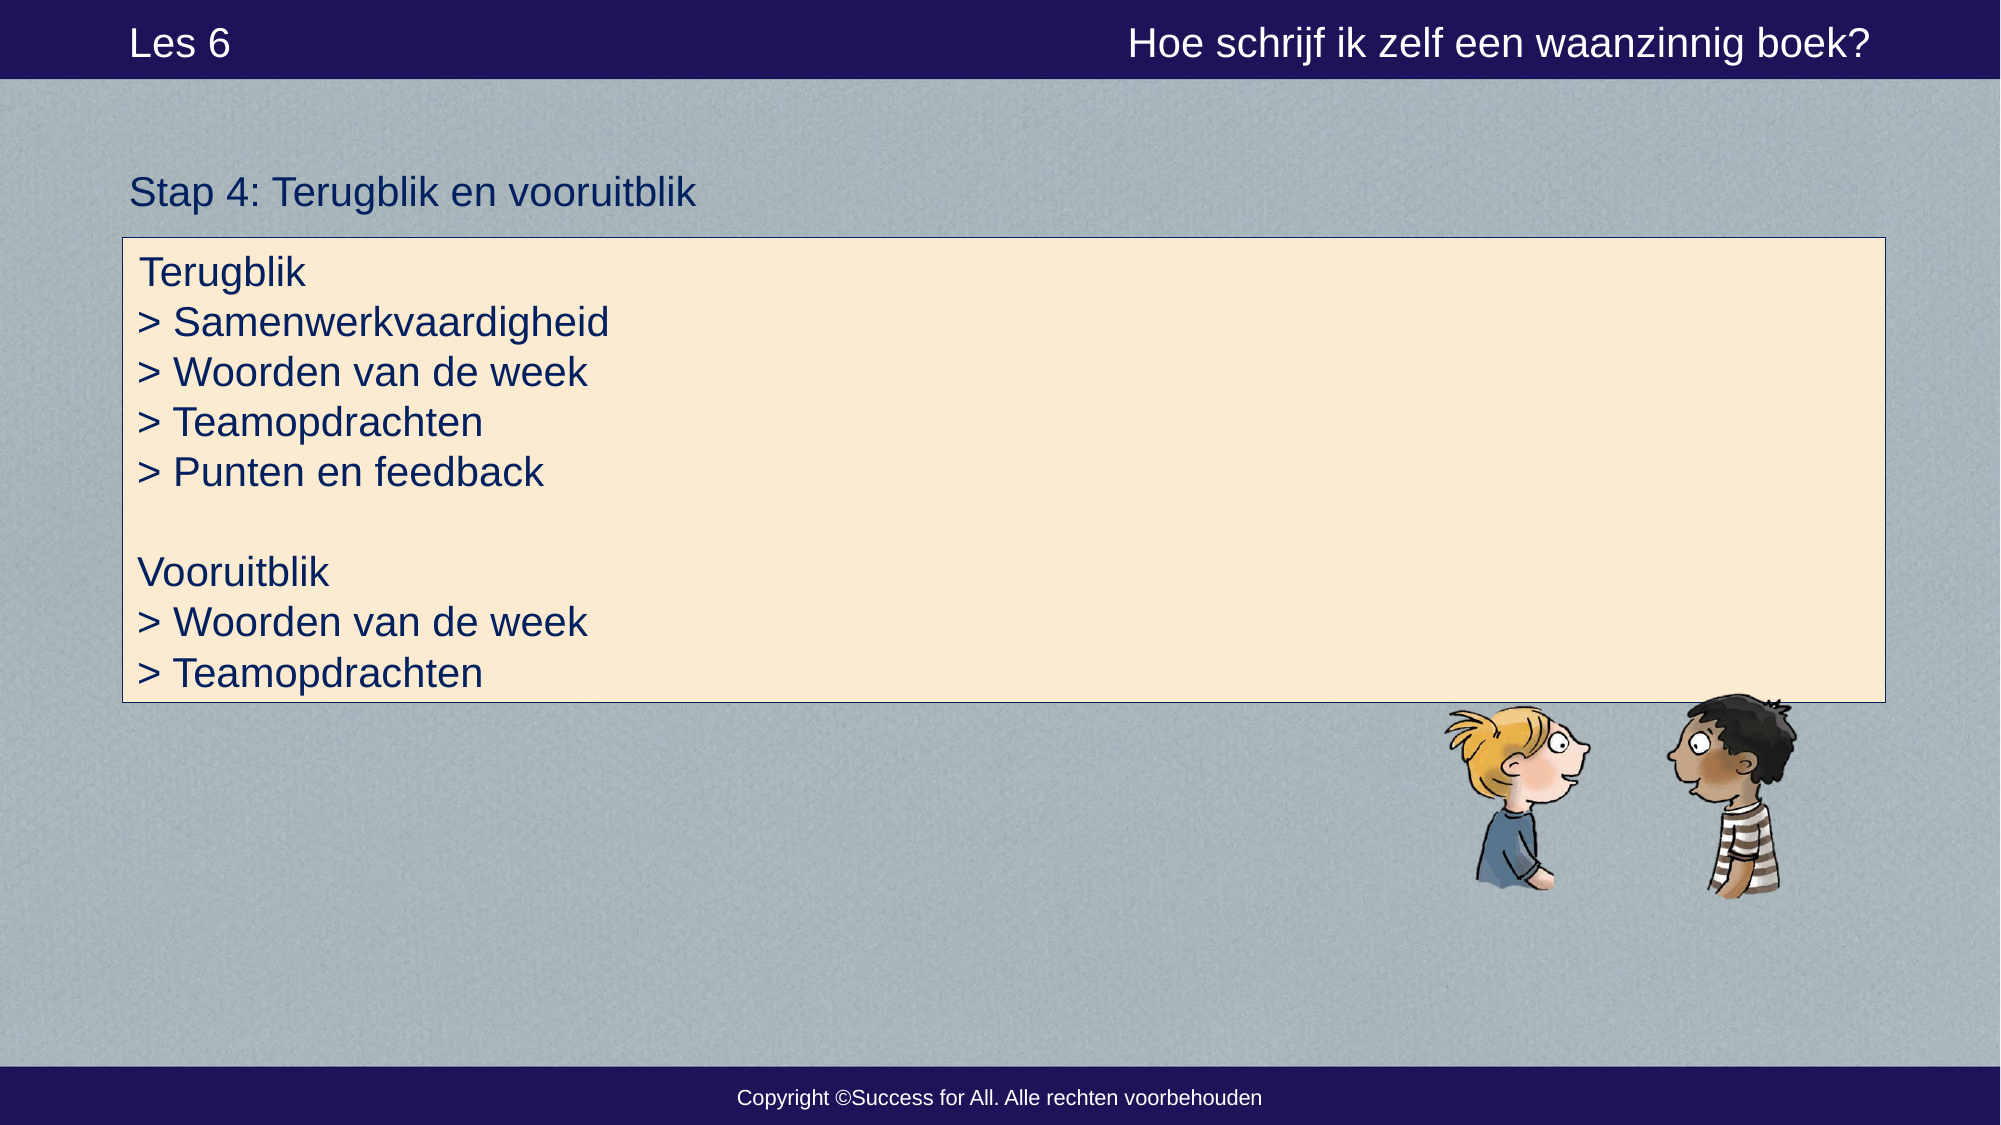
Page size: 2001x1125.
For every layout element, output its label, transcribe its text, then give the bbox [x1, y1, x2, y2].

text_box Copyright ©Success for All. Alle rechten voorbehouden [0, 1076, 2000, 1125]
picture [0, 0, 2001, 1125]
text_box Les 6 [114, 8, 354, 73]
text_box Stap 4: Terugblik en vooruitblik [114, 157, 907, 223]
text_box Hoe schrijf ik zelf een waanzinnig boek? [999, 8, 1886, 73]
text_box Terugblik > Samenwerkvaardigheid > Woorden van de week > Teamopdrachten > Punten en feedback Vooruitblik > Woorden van de week > Teamopdrachten [122, 237, 1886, 703]
